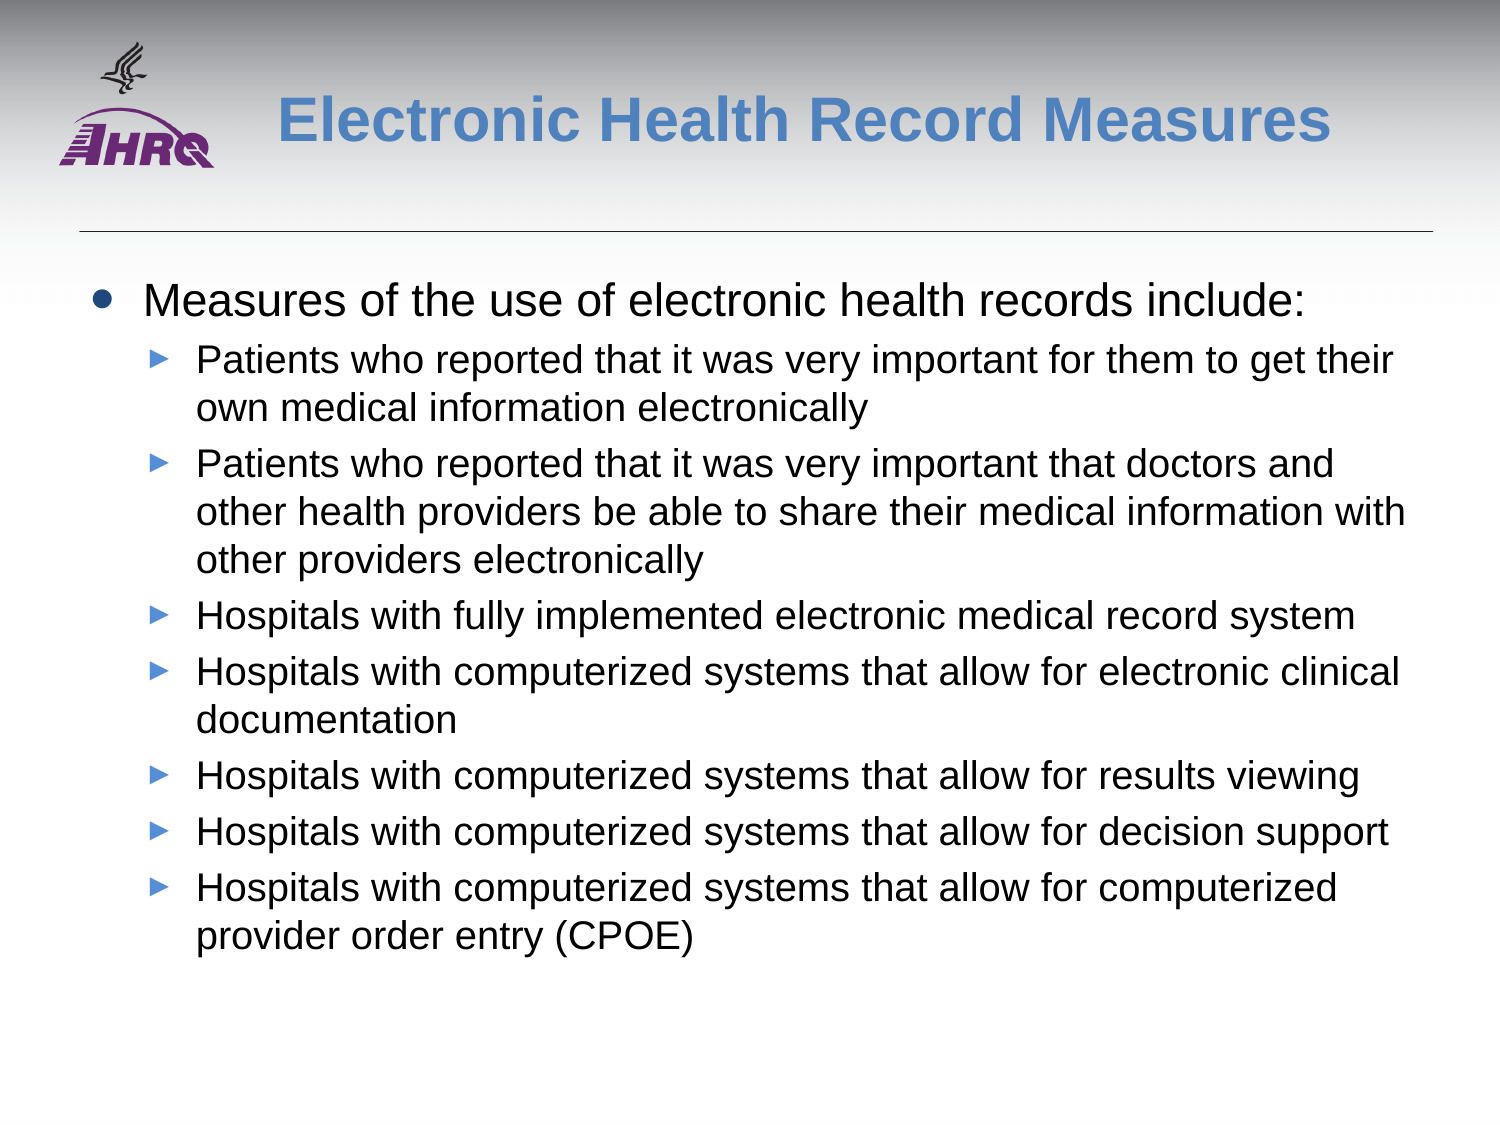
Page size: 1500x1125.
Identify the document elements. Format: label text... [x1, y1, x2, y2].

picture [0, 0, 1500, 1125]
title Electronic Health Record Measures [262, 45, 1425, 188]
list Measures of the use of electronic health records include: Patients who reported that it was very important for them to get their own medical information electronically Patients who reported that it was very important that doctors and other health providers be able to share their medical information with other providers electronically Hospitals with fully implemented electronic medical record system Hospitals with computerized systems that allow for electronic clinical documentation Hospitals with computerized systems that allow for results viewing Hospitals with computerized systems that allow for decision support Hospitals with computerized systems that allow for computerized provider order entry (CPOE) [75, 262, 1425, 1005]
